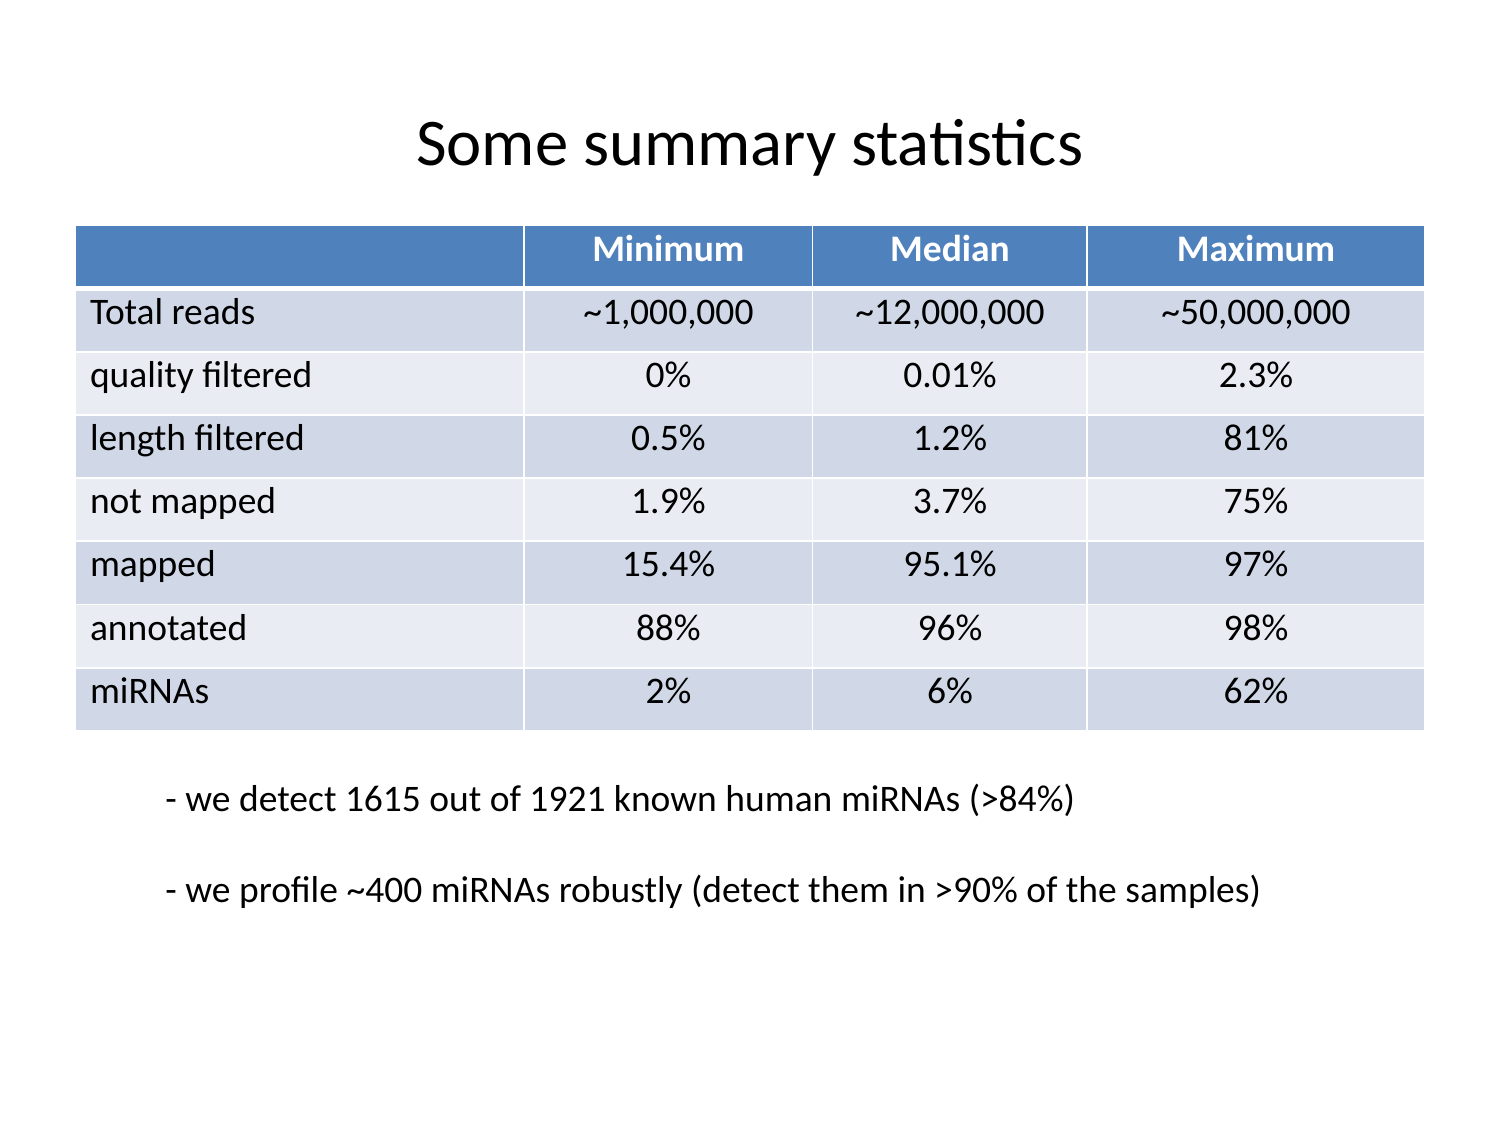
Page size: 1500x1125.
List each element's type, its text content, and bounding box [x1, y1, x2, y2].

table_cell not mapped [76, 479, 523, 540]
table_header Median [813, 226, 1086, 286]
table_cell 62% [1088, 669, 1424, 730]
table_cell 98% [1088, 605, 1424, 667]
table_cell Total reads [76, 291, 523, 351]
list - we detect 1615 out of 1921 known human miRNAs (>84%) - we profile ~400 miRNAs robustly (detect them in >90% of the samples) [150, 776, 1339, 982]
table_cell miRNAs [76, 669, 523, 730]
table_cell 2.3% [1088, 353, 1424, 414]
table_cell 15.4% [525, 542, 812, 604]
table_cell 0% [525, 353, 812, 414]
table_cell mapped [76, 542, 523, 604]
table_cell quality filtered [76, 353, 523, 414]
table_cell 88% [525, 605, 812, 667]
table_cell ~50,000,000 [1088, 291, 1424, 351]
table_cell 3.7% [813, 479, 1086, 540]
table_cell 1.2% [813, 416, 1086, 477]
table_cell 1.9% [525, 479, 812, 540]
table_cell annotated [76, 605, 523, 667]
table_cell 0.01% [813, 353, 1086, 414]
table_cell 81% [1088, 416, 1424, 477]
table_header Maximum [1088, 226, 1424, 286]
table_cell 2% [525, 669, 812, 730]
table_cell 6% [813, 669, 1086, 730]
table_cell 96% [813, 605, 1086, 667]
table_cell 0.5% [525, 416, 812, 477]
table_cell 95.1% [813, 542, 1086, 604]
table_cell length filtered [76, 416, 523, 477]
table_cell 75% [1088, 479, 1424, 540]
table_cell 97% [1088, 542, 1424, 604]
table_cell ~1,000,000 [525, 291, 812, 351]
table_header Minimum [525, 226, 812, 286]
title Some summary statistics [75, 45, 1425, 224]
table_cell ~12,000,000 [813, 291, 1086, 351]
table_header [76, 226, 523, 286]
